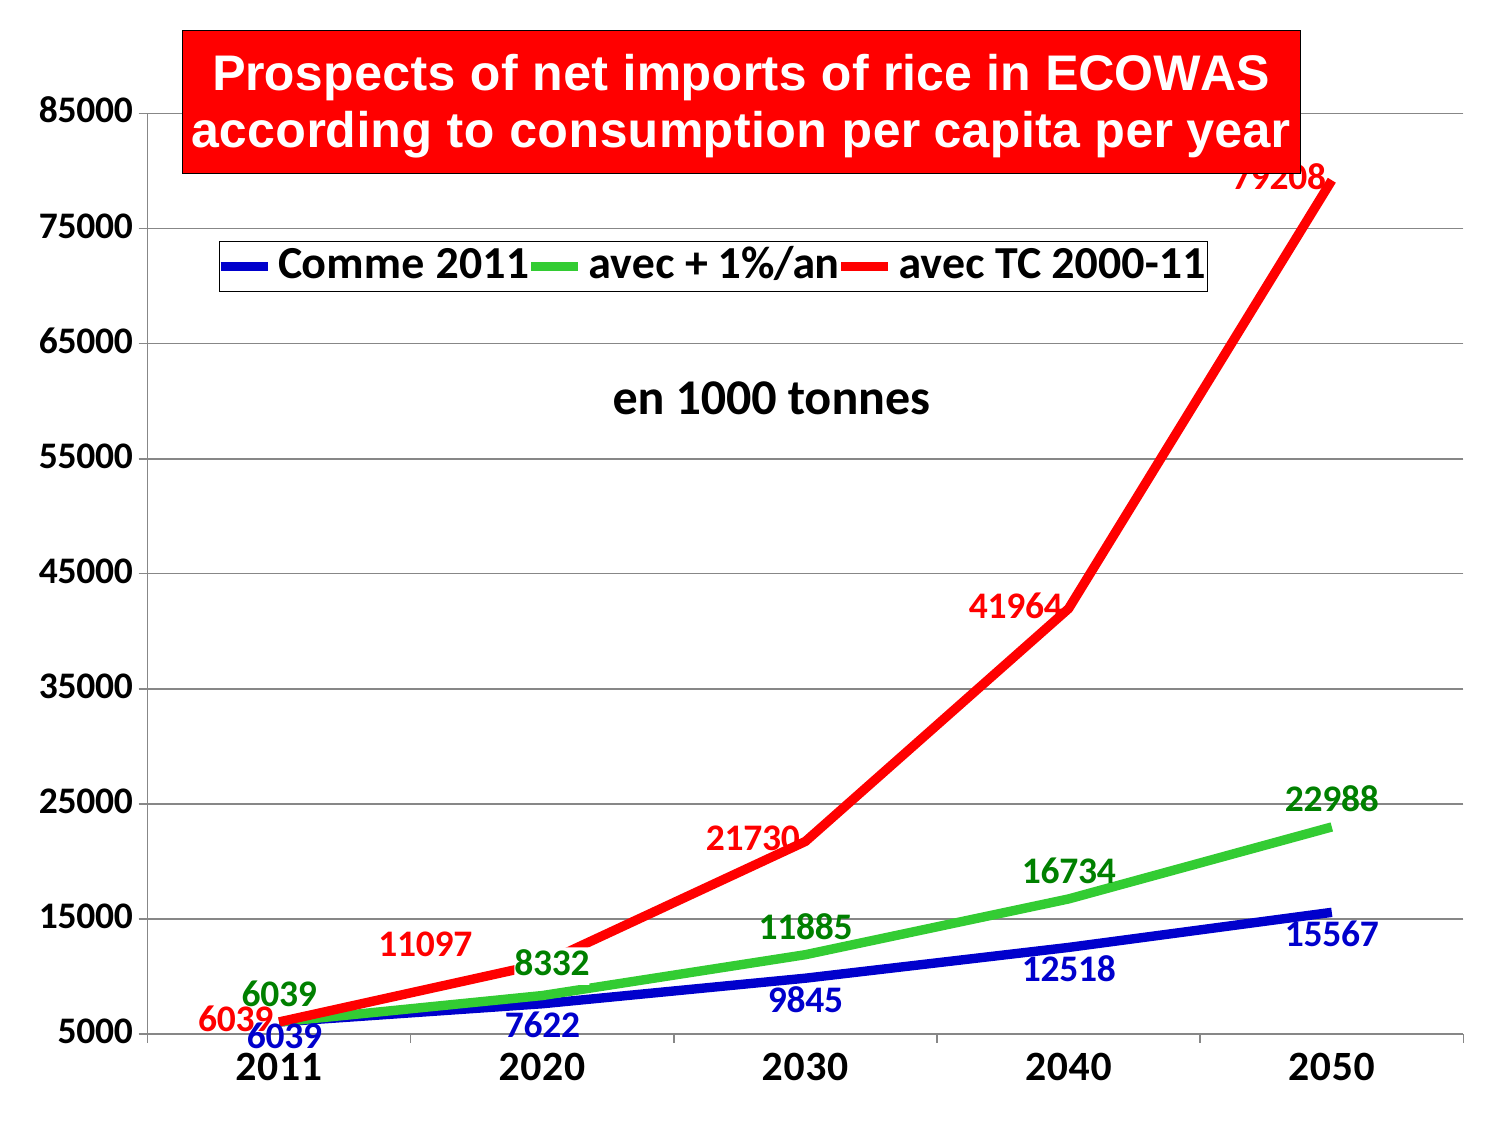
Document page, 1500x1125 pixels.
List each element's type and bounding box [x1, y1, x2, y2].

chart [0, 0, 1483, 1125]
